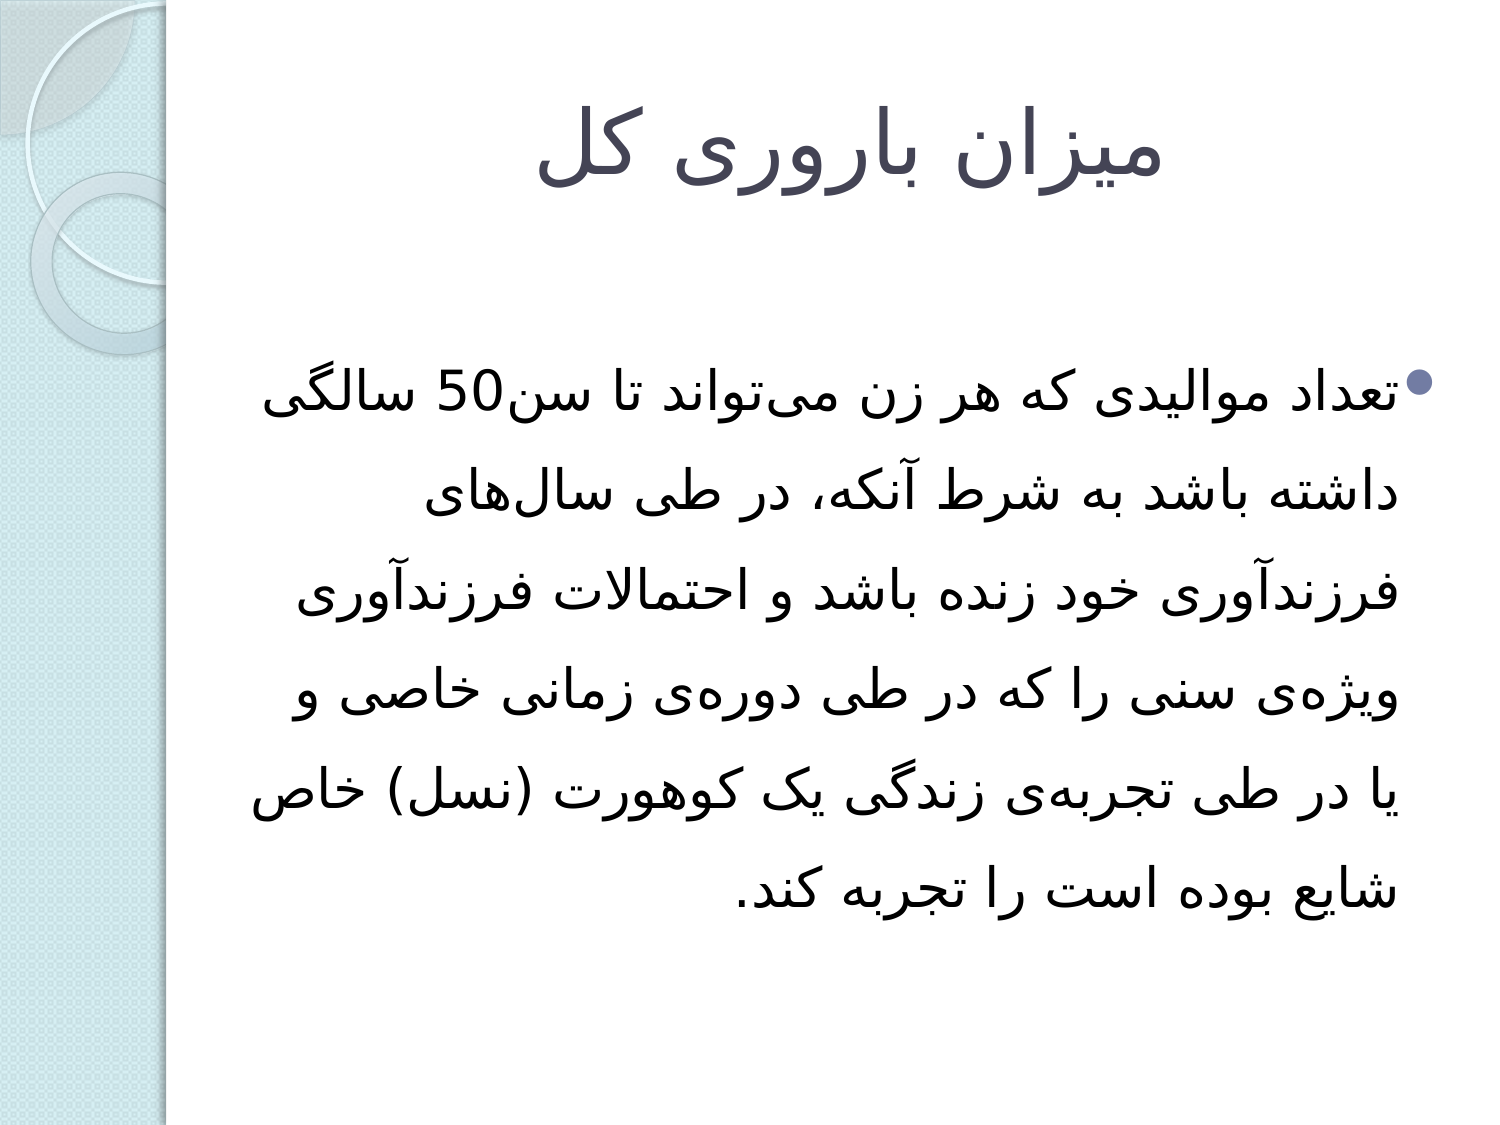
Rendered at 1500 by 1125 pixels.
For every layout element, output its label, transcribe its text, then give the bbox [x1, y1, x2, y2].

title میزان باروری کل [235, 45, 1466, 233]
list تعداد موالیدی که هر زن می‌تواند تا سن50 سالگی داشته باشد به شرط آنکه، در طی سال‌های فرزند‌آوری خود زنده باشد و احتمالات فرزندآوری ویژه‌ی سنی را که در طی دوره‌ی زمانی خاصی و یا در طی تجربه‌ی زندگی یک کوهورت (نسل) خاص شایع بوده است را تجربه کند. [235, 237, 1466, 1025]
